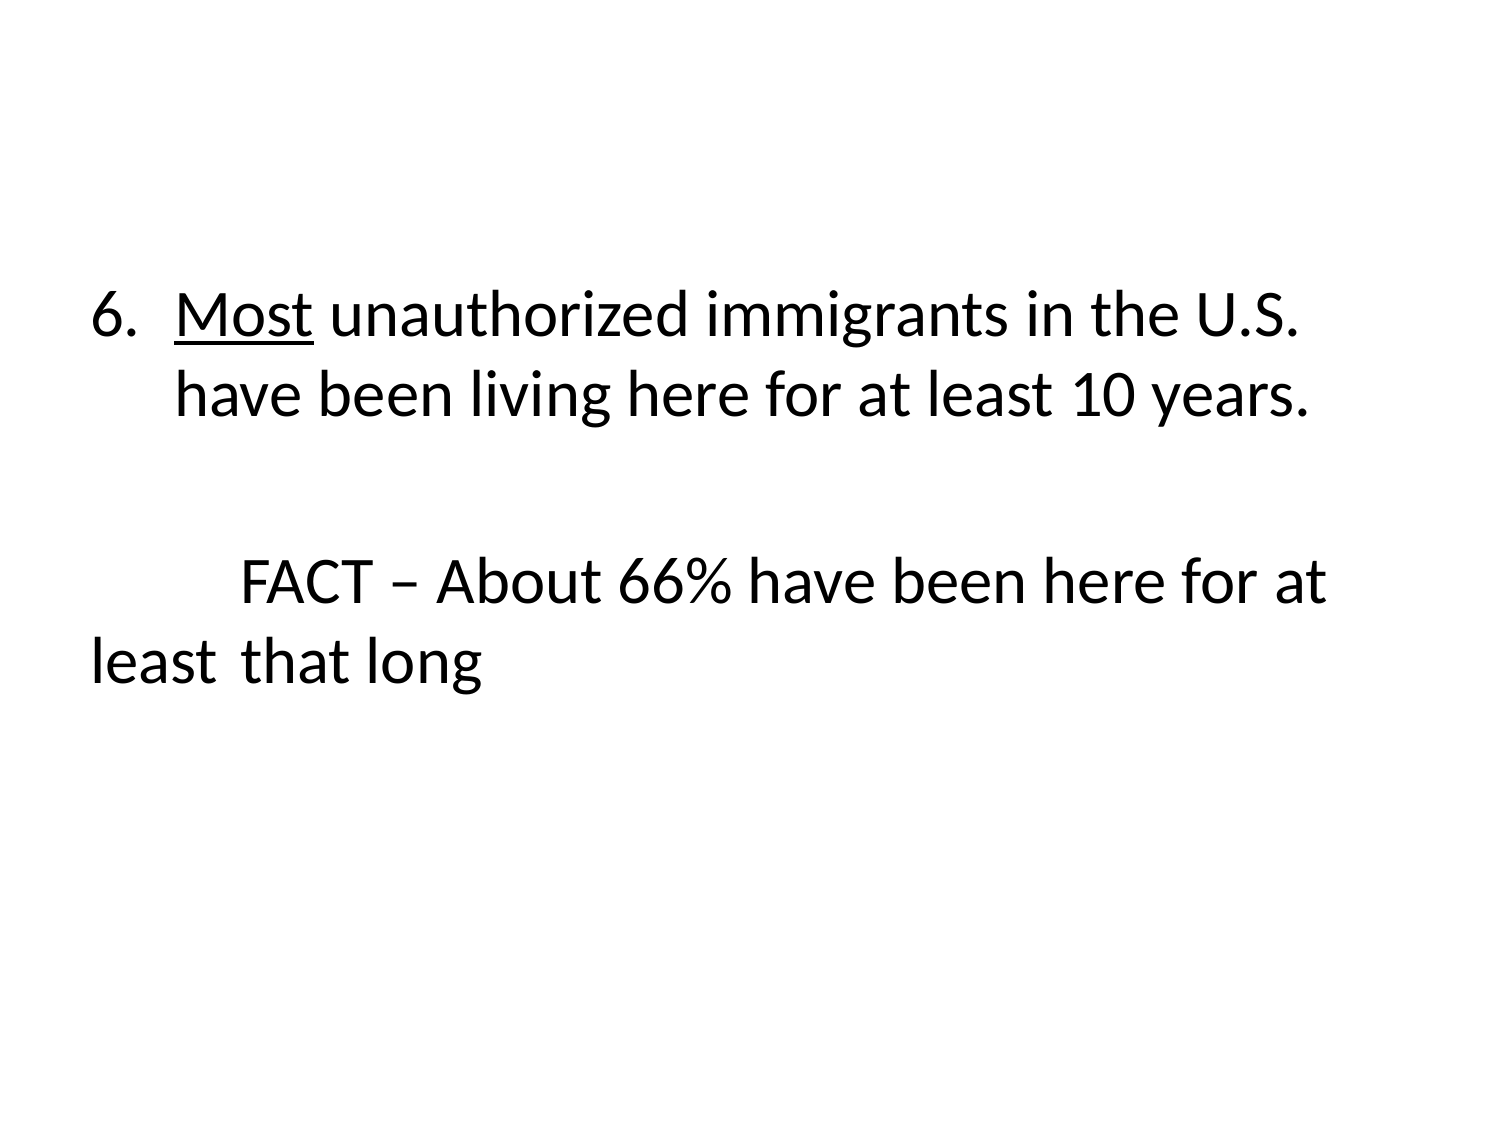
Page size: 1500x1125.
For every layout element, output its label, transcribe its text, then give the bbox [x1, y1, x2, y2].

list Most unauthorized immigrants in the U.S. have been living here for at least 10 years. FACT – About 66% have been here for at least that long [75, 262, 1425, 1005]
